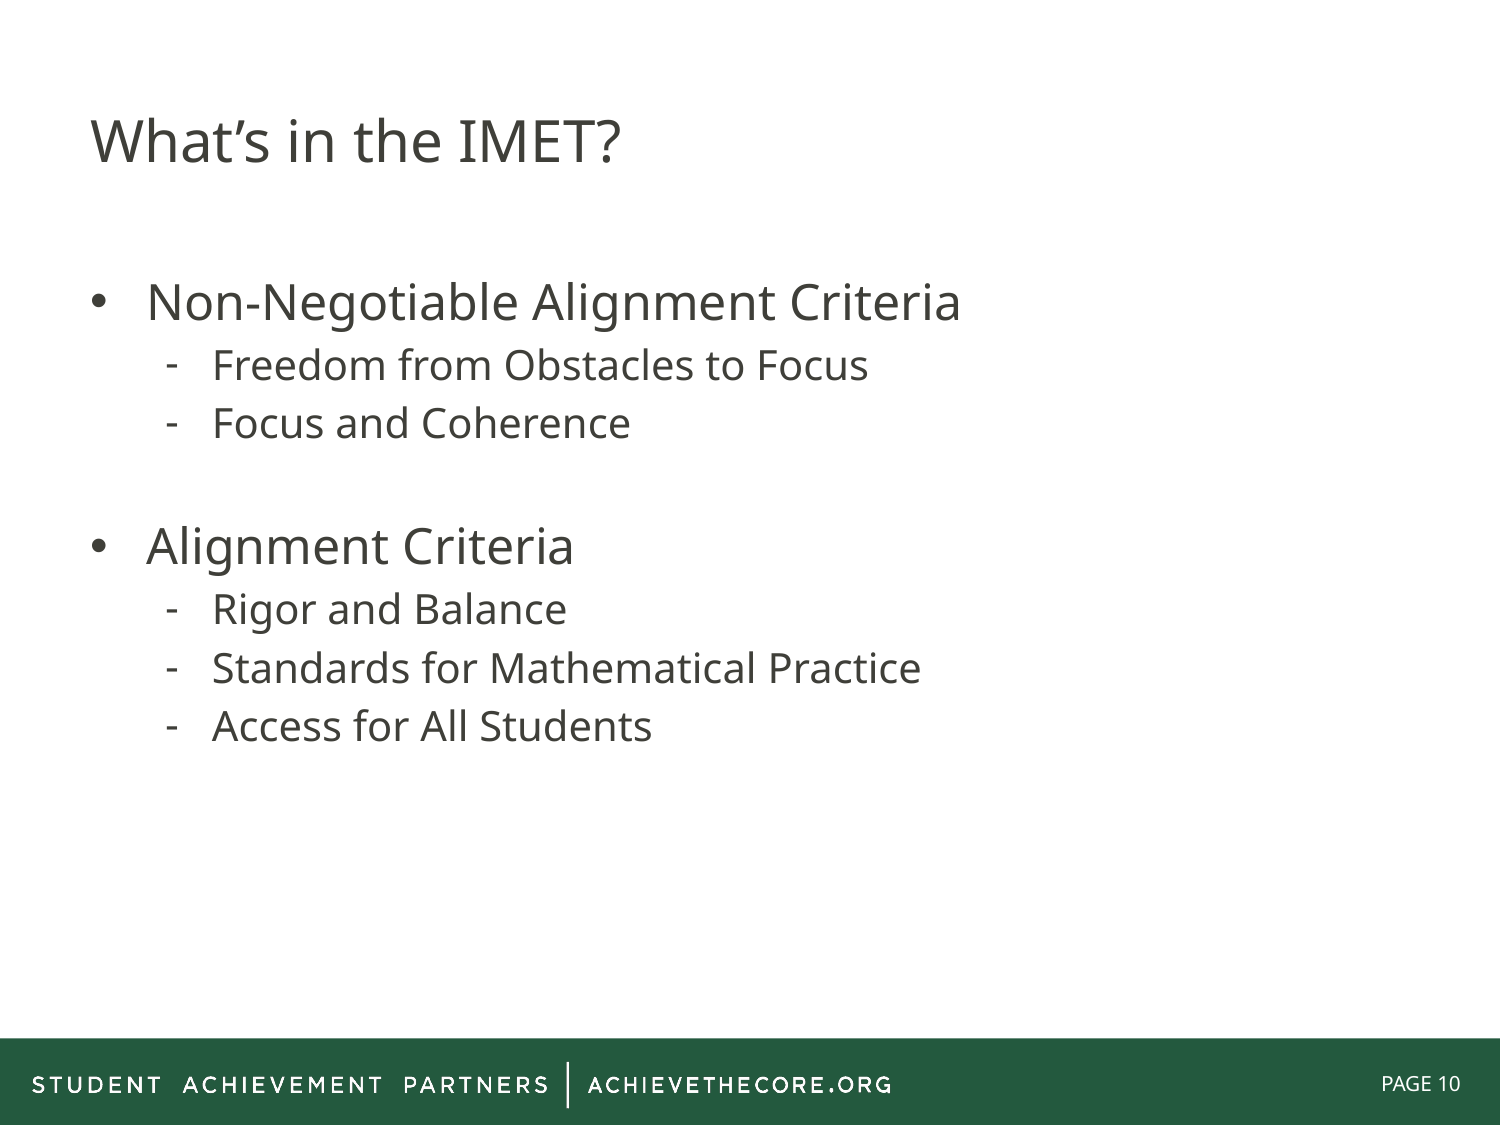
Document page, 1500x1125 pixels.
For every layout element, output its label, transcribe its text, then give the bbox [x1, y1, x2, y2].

title What’s in the IMET? [75, 45, 1425, 233]
picture [12, 1055, 911, 1112]
list Non-Negotiable Alignment Criteria Freedom from Obstacles to Focus Focus and Coherence Alignment Criteria Rigor and Balance Standards for Mathematical Practice Access for All Students [75, 262, 1425, 1005]
